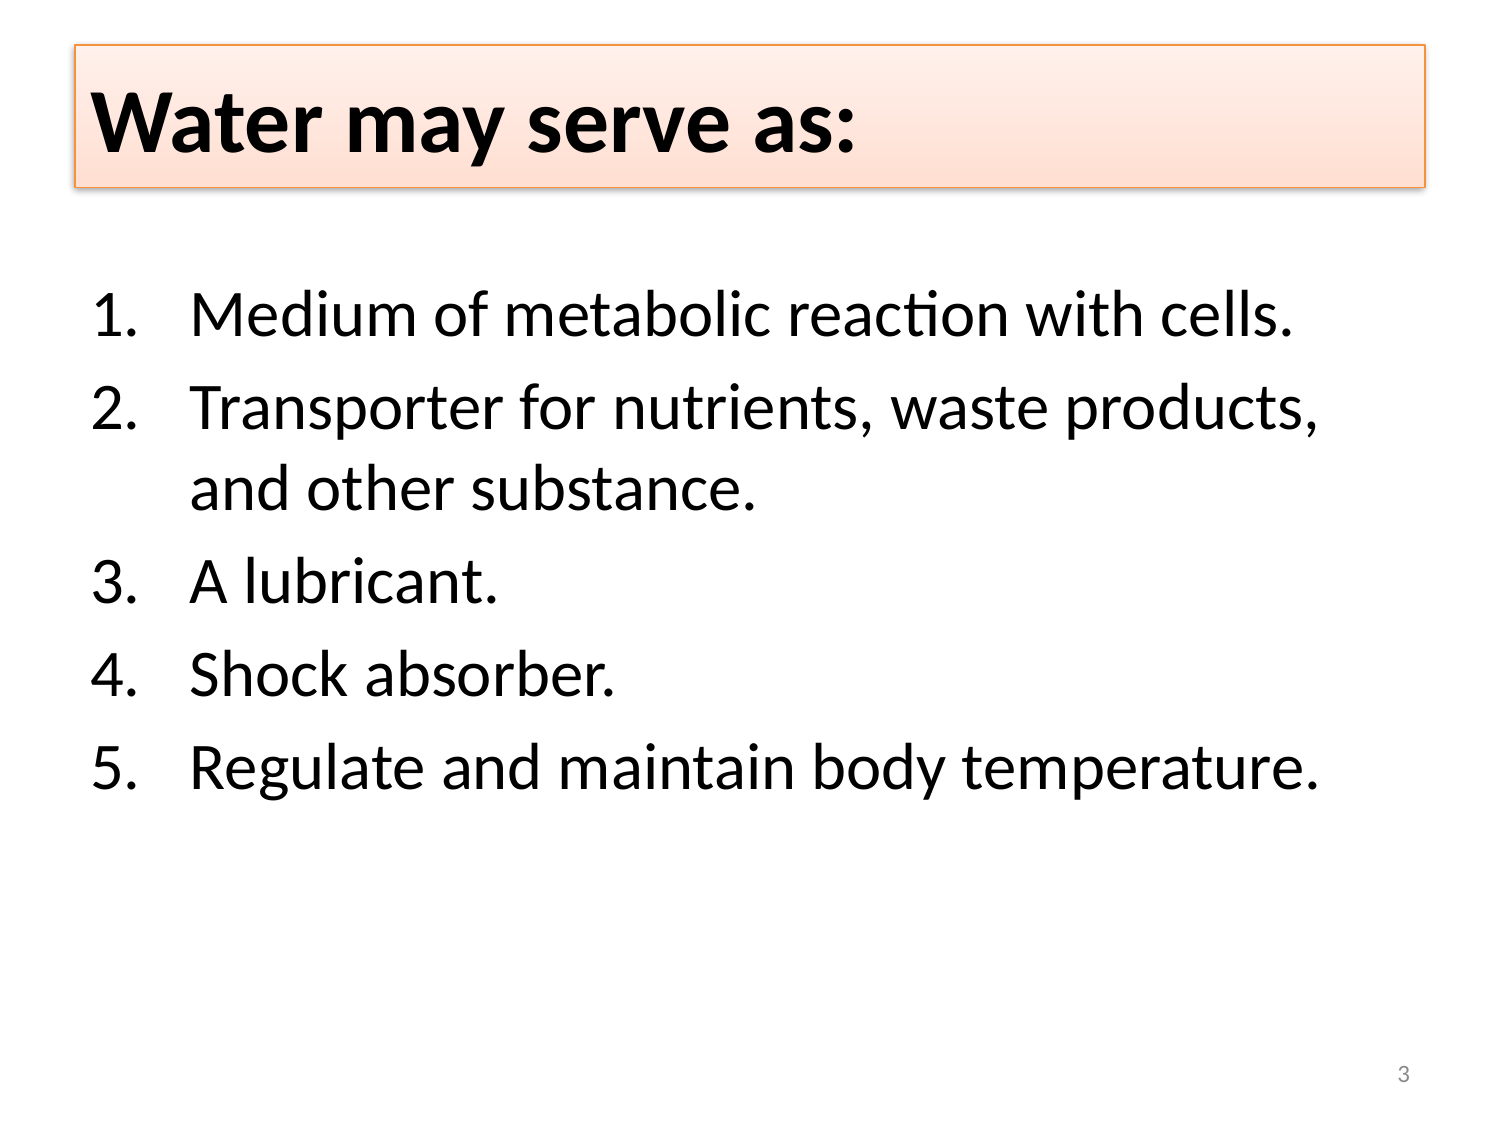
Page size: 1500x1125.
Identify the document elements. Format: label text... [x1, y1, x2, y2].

slide_number 3 [1074, 1042, 1425, 1103]
list Medium of metabolic reaction with cells. Transporter for nutrients, waste products, and other substance. A lubricant. Shock absorber. Regulate and maintain body temperature. [75, 262, 1425, 1005]
title Water may serve as: [74, 44, 1426, 188]
